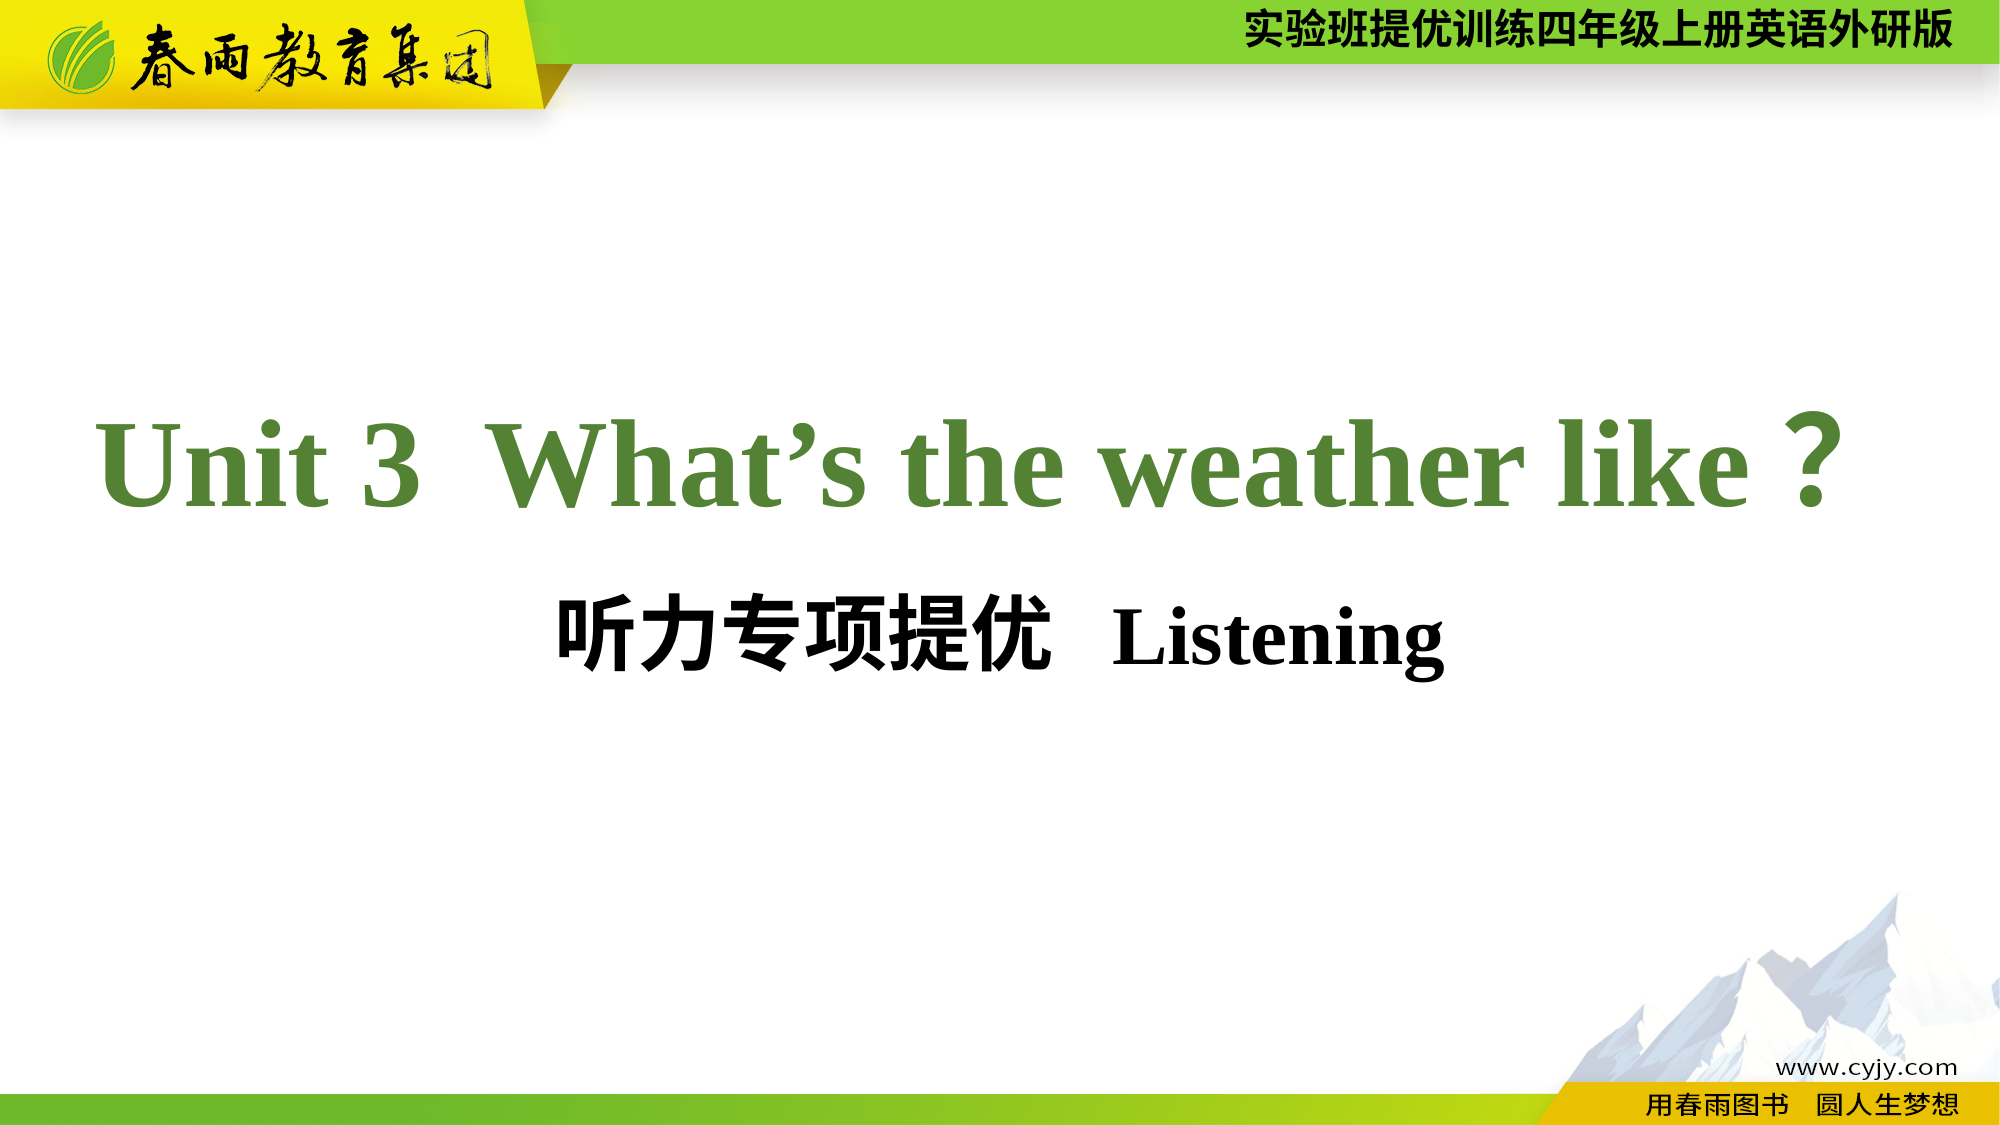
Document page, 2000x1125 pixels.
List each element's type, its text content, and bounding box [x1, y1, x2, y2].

picture [0, 0, 2000, 298]
picture [0, 689, 2000, 1125]
text_box Unit 3 What’s the weather like？ 听力专项提优 Listening [0, 298, 2000, 689]
